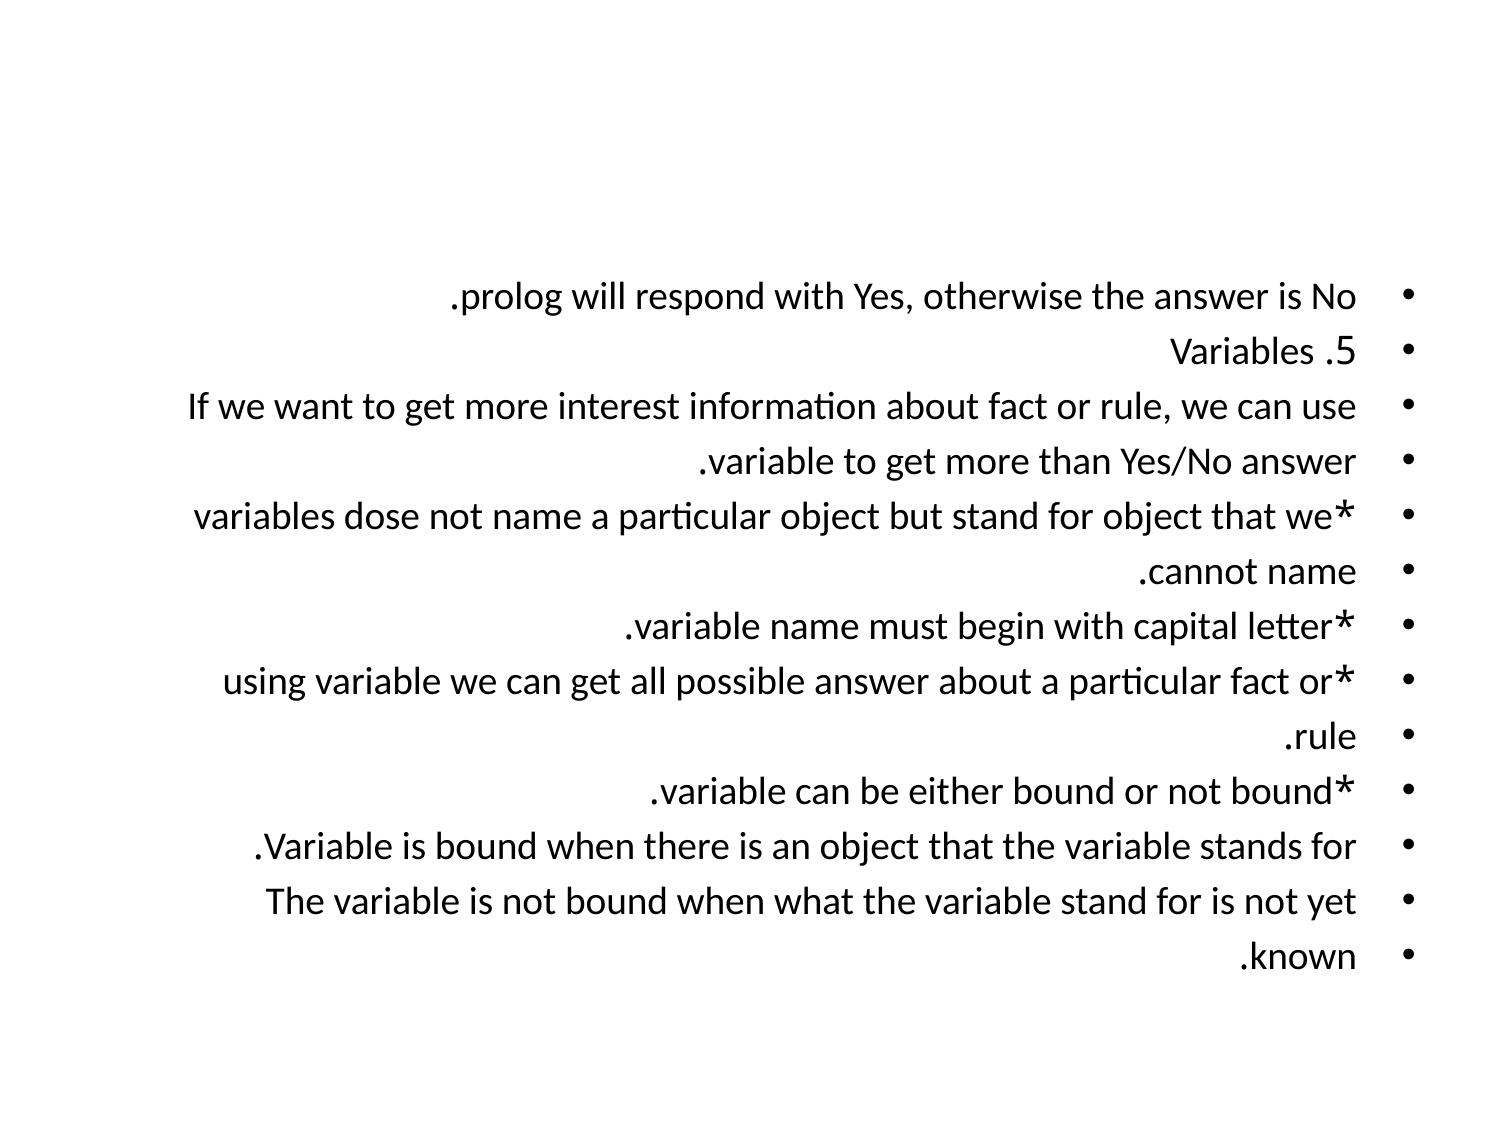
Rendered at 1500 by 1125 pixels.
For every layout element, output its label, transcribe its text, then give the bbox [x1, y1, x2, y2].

list prolog will respond with Yes, otherwise the answer is No. 5. Variables If we want to get more interest information about fact or rule, we can use variable to get more than Yes/No answer. *variables dose not name a particular object but stand for object that we cannot name. *variable name must begin with capital letter. *using variable we can get all possible answer about a particular fact or rule. *variable can be either bound or not bound. Variable is bound when there is an object that the variable stands for. The variable is not bound when what the variable stand for is not yet known. [75, 262, 1425, 1005]
